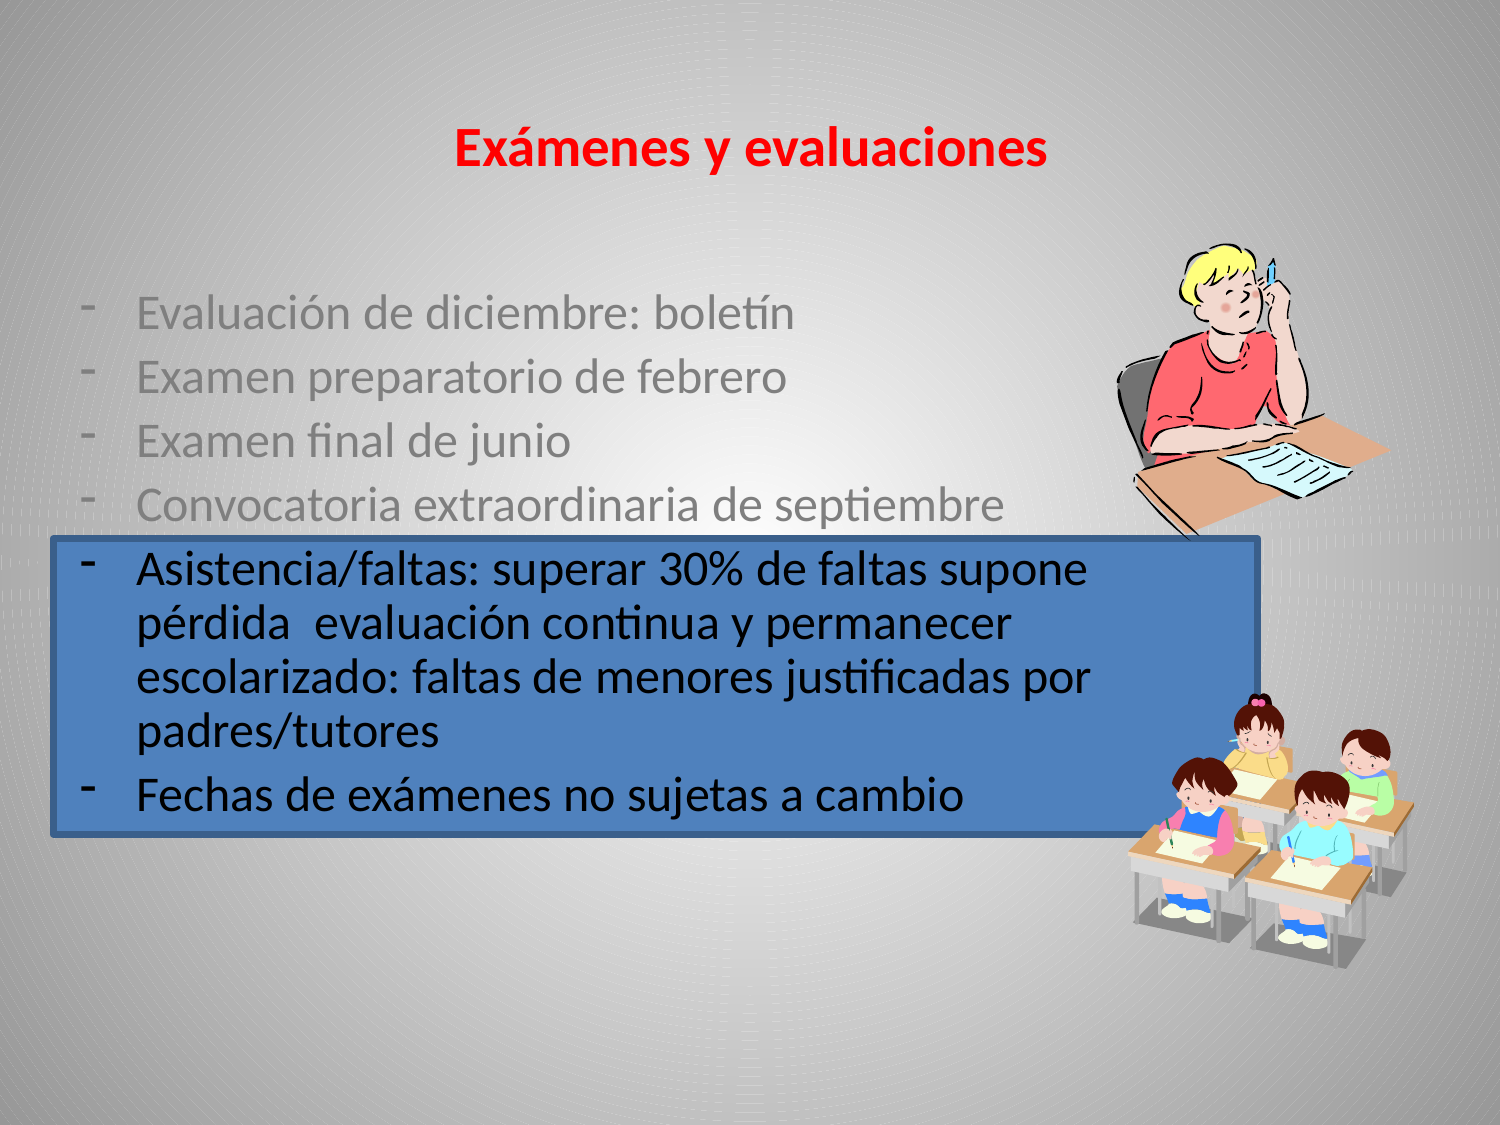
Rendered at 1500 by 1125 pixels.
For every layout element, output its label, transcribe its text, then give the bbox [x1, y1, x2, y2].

list Evaluación de diciembre: boletín Examen preparatorio de febrero Examen final de junio Convocatoria extraordinaria de septiembre Asistencia/faltas: superar 30% de faltas supone pérdida evaluación continua y permanecer escolarizado: faltas de menores justificadas por padres/tutores Fechas de exámenes no sujetas a cambio [64, 278, 1200, 634]
picture [1115, 243, 1392, 542]
title Exámenes y evaluaciones [76, 101, 1428, 255]
text_box [50, 535, 1261, 838]
picture [1127, 692, 1415, 970]
